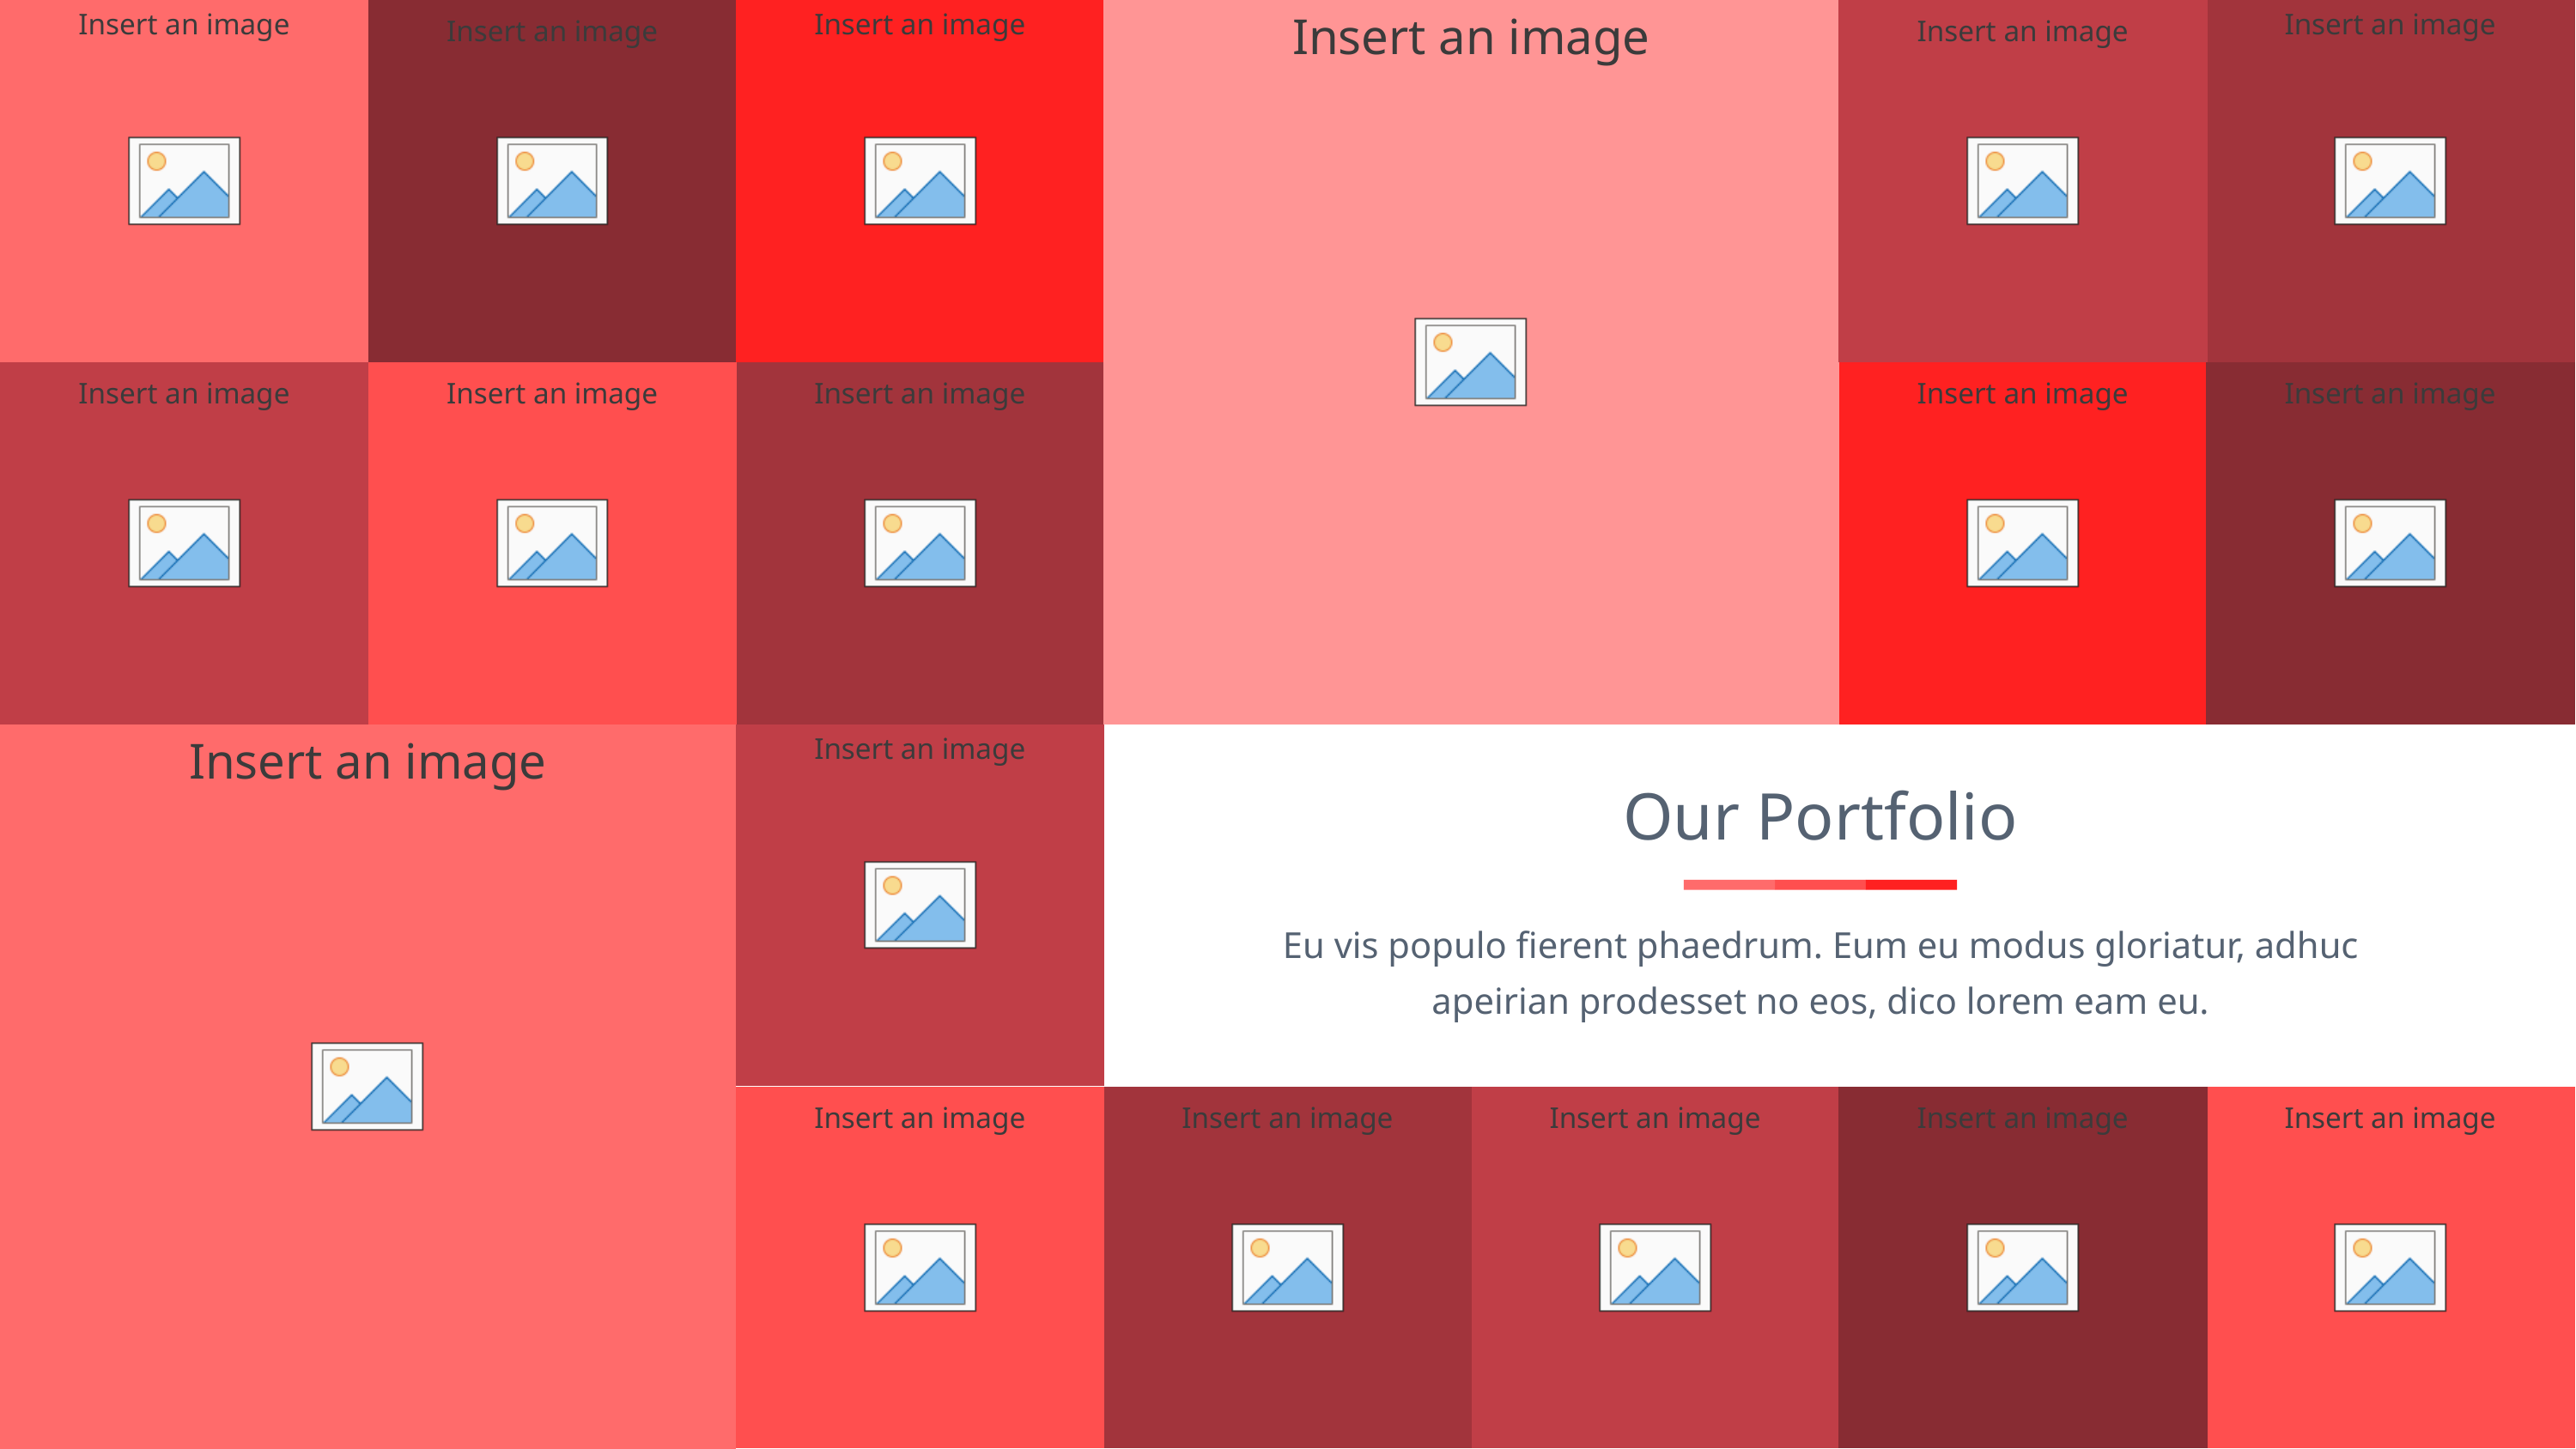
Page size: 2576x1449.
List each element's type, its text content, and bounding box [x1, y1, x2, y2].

picture [0, 0, 2575, 1449]
list Eu vis populo fierent phaedrum. Eum eu modus gloriatur, adhuc apeirian prodesset no eos, dico lorem eam eu. [1218, 902, 2423, 1047]
list Our Portfolio [1218, 761, 2423, 867]
